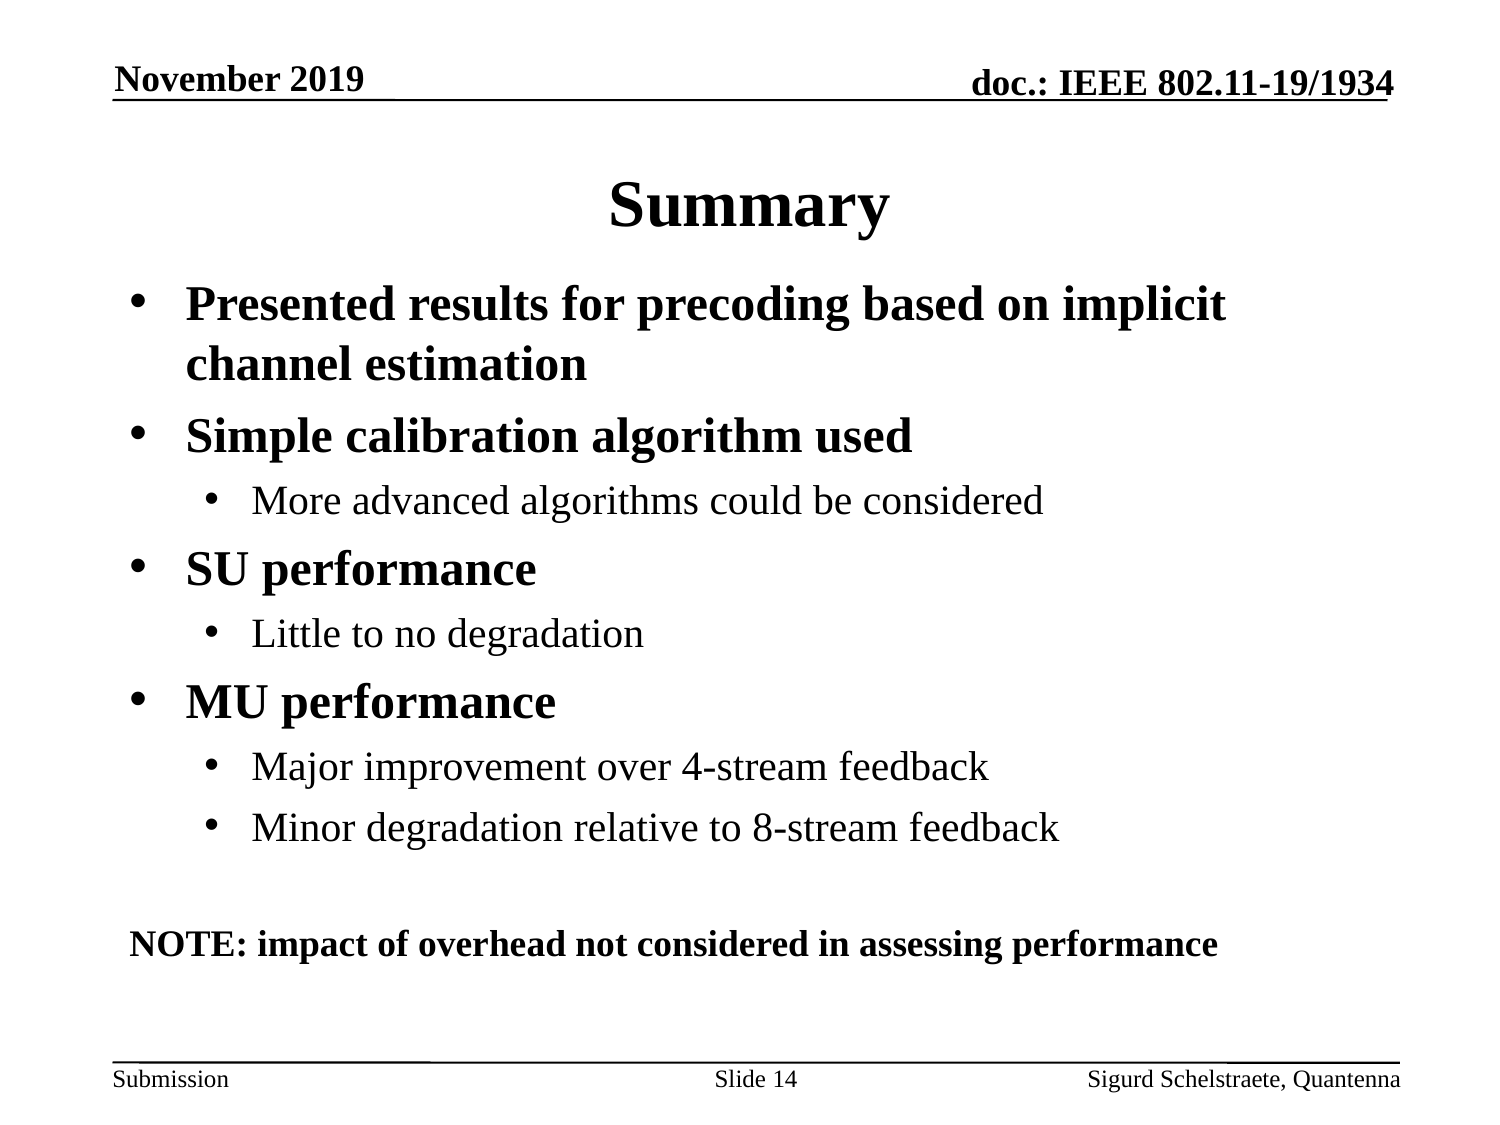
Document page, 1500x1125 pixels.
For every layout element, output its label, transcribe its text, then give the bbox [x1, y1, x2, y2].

footer Sigurd Schelstraete, Quantenna [878, 1061, 1402, 1093]
title Summary [112, 112, 1388, 288]
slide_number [114, 54, 423, 100]
list Presented results for precoding based on implicit channel estimation Simple calibration algorithm used More advanced algorithms could be considered SU performance Little to no degradation MU performance Major improvement over 4-stream feedback Minor degradation relative to 8-stream feedback NOTE: impact of overhead not considered in assessing performance [114, 262, 1390, 913]
slide_number Slide 14 [712, 1061, 800, 1123]
